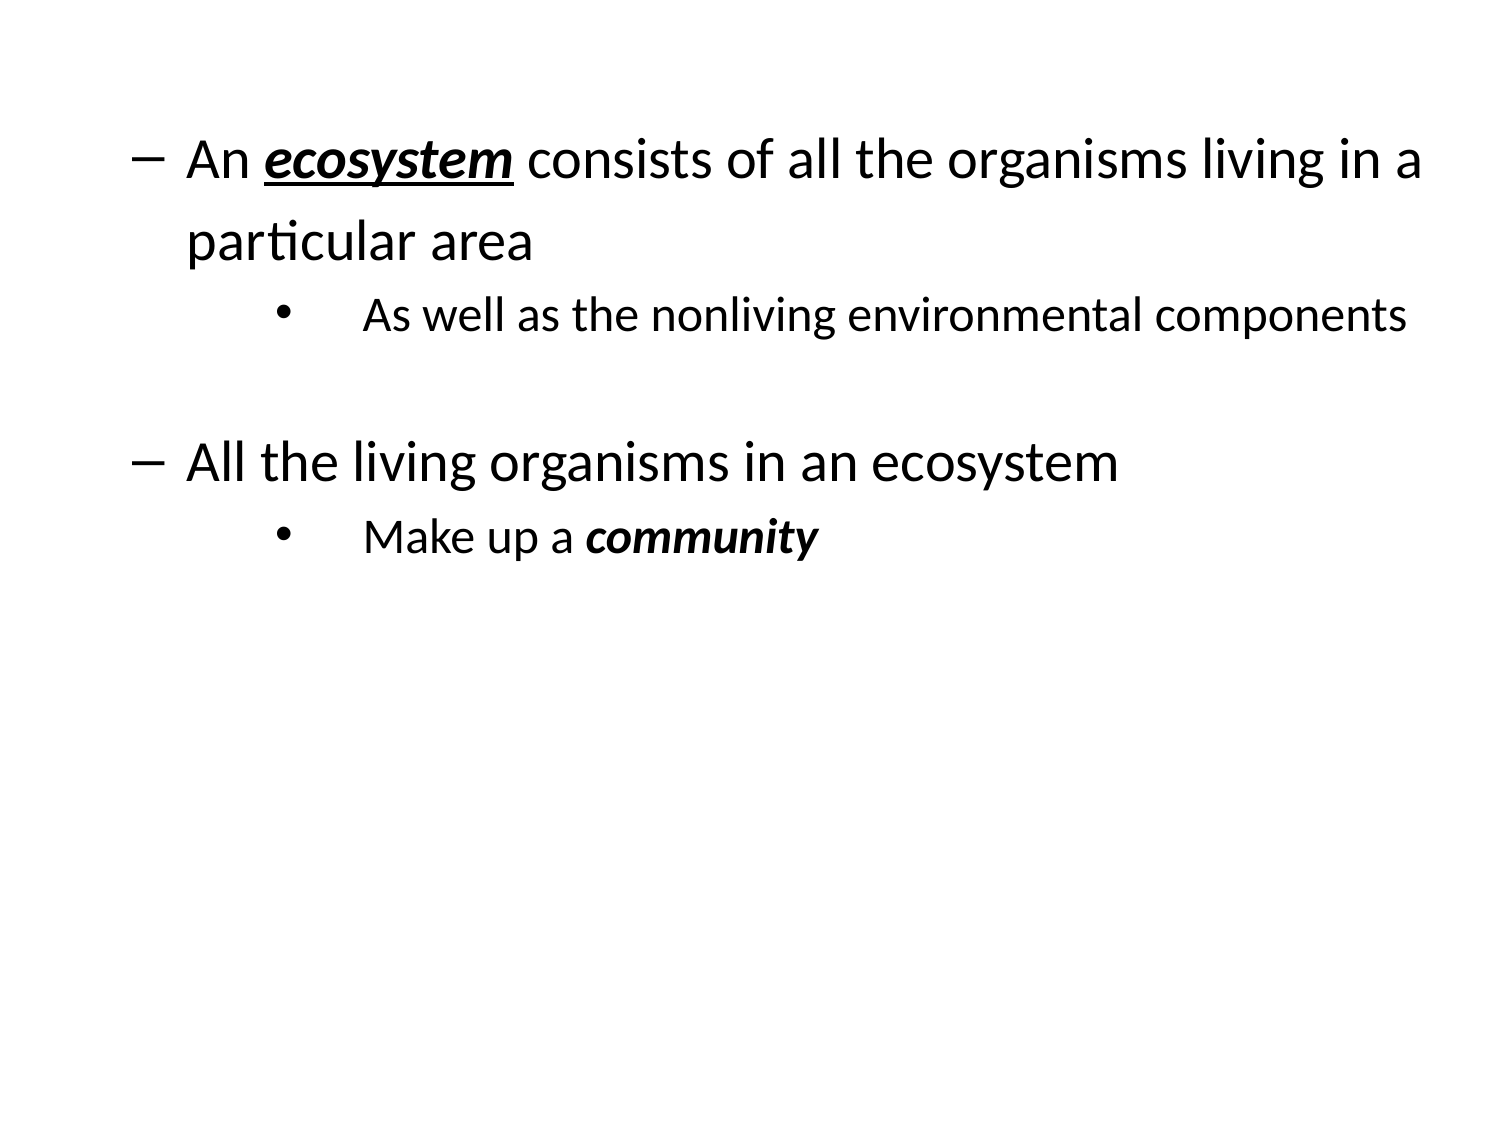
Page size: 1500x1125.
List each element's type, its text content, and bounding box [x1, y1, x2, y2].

list An ecosystem consists of all the organisms living in a par ticular area As well as the nonliving environmental components All the living organisms in an ecosystem Make up a community [50, 112, 1450, 699]
